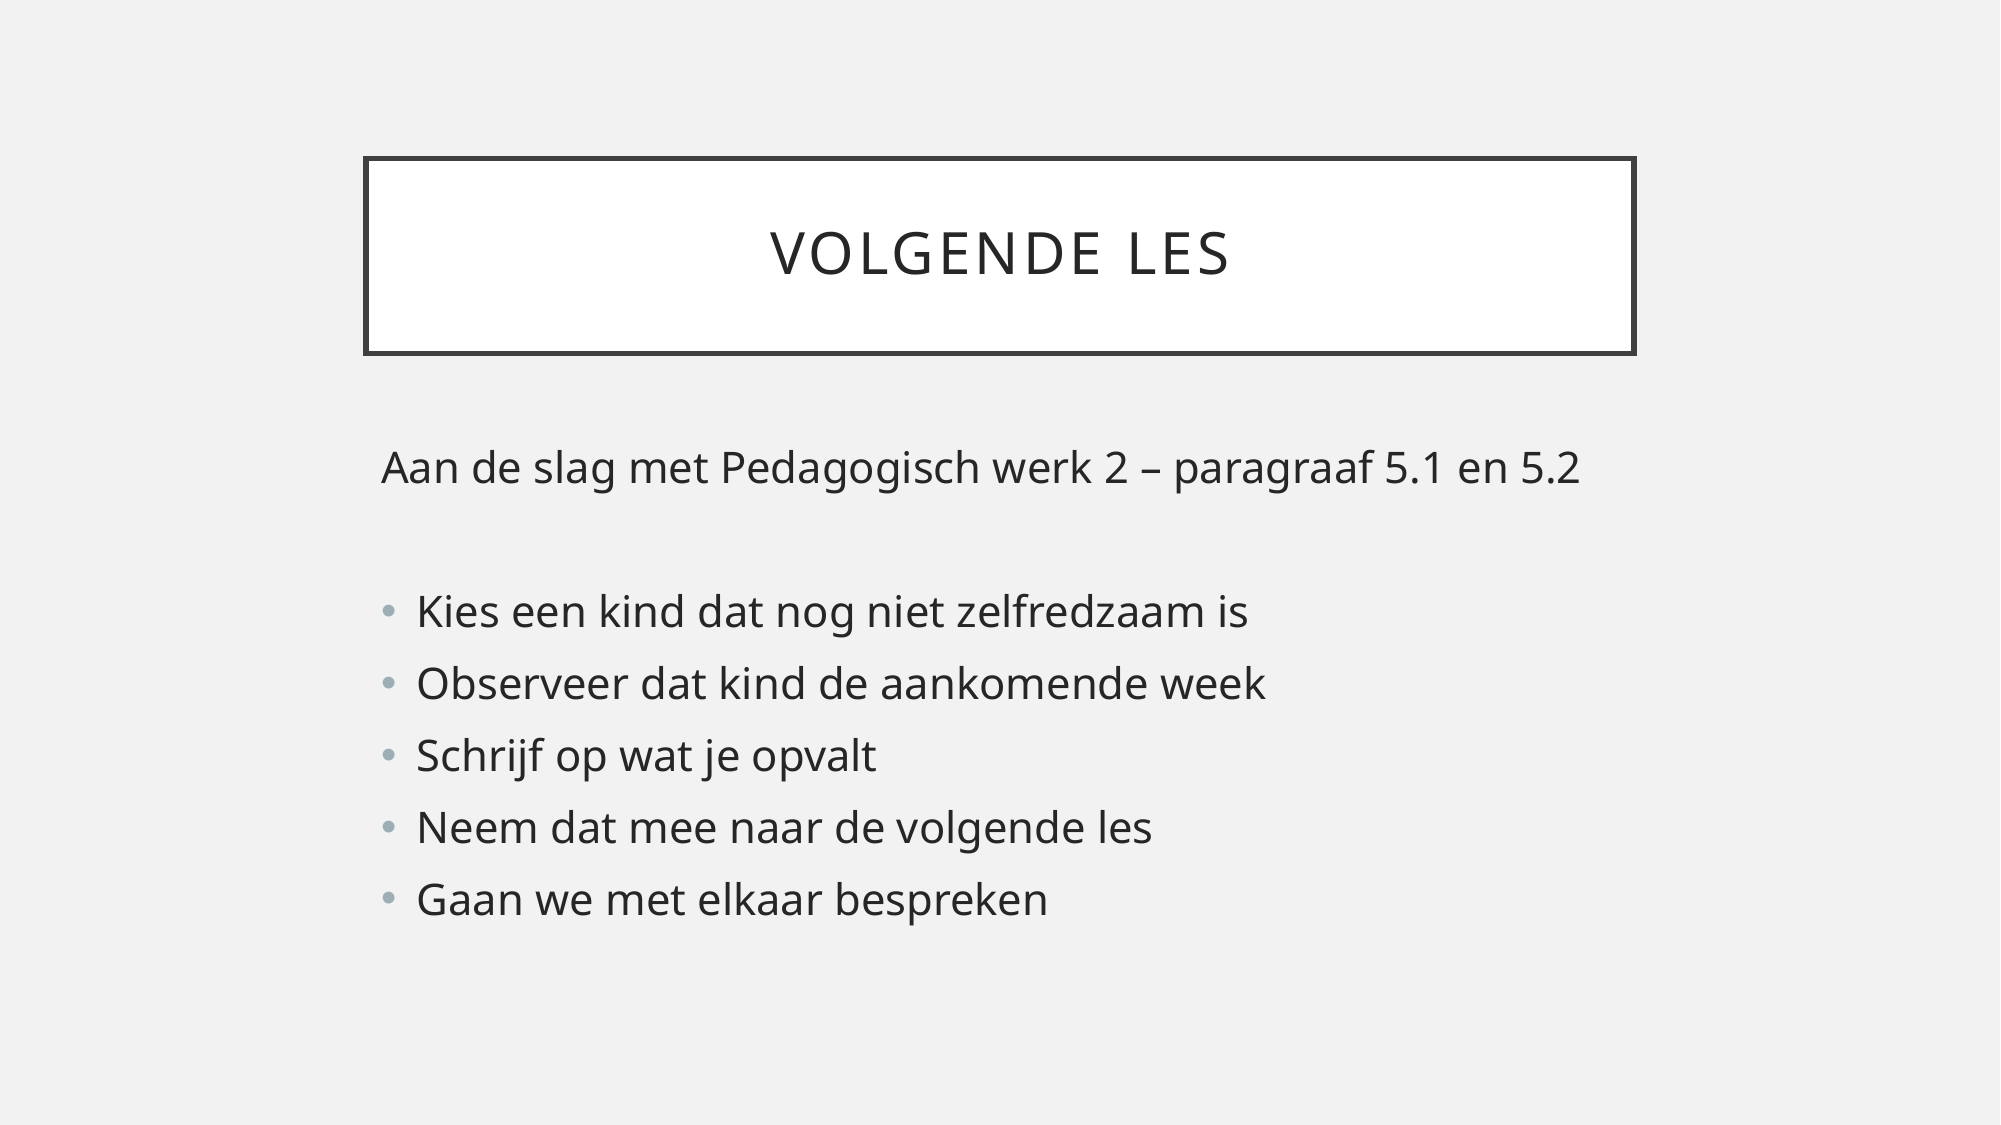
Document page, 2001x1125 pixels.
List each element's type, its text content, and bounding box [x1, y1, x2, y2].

title Volgende les [363, 156, 1637, 356]
list Aan de slag met Pedagogisch werk 2 – paragraaf 5.1 en 5.2 Kies een kind dat nog niet zelfredzaam is Observeer dat kind de aankomende week Schrijf op wat je opvalt Neem dat mee naar de volgende les Gaan we met elkaar bespreken [366, 432, 1634, 942]
